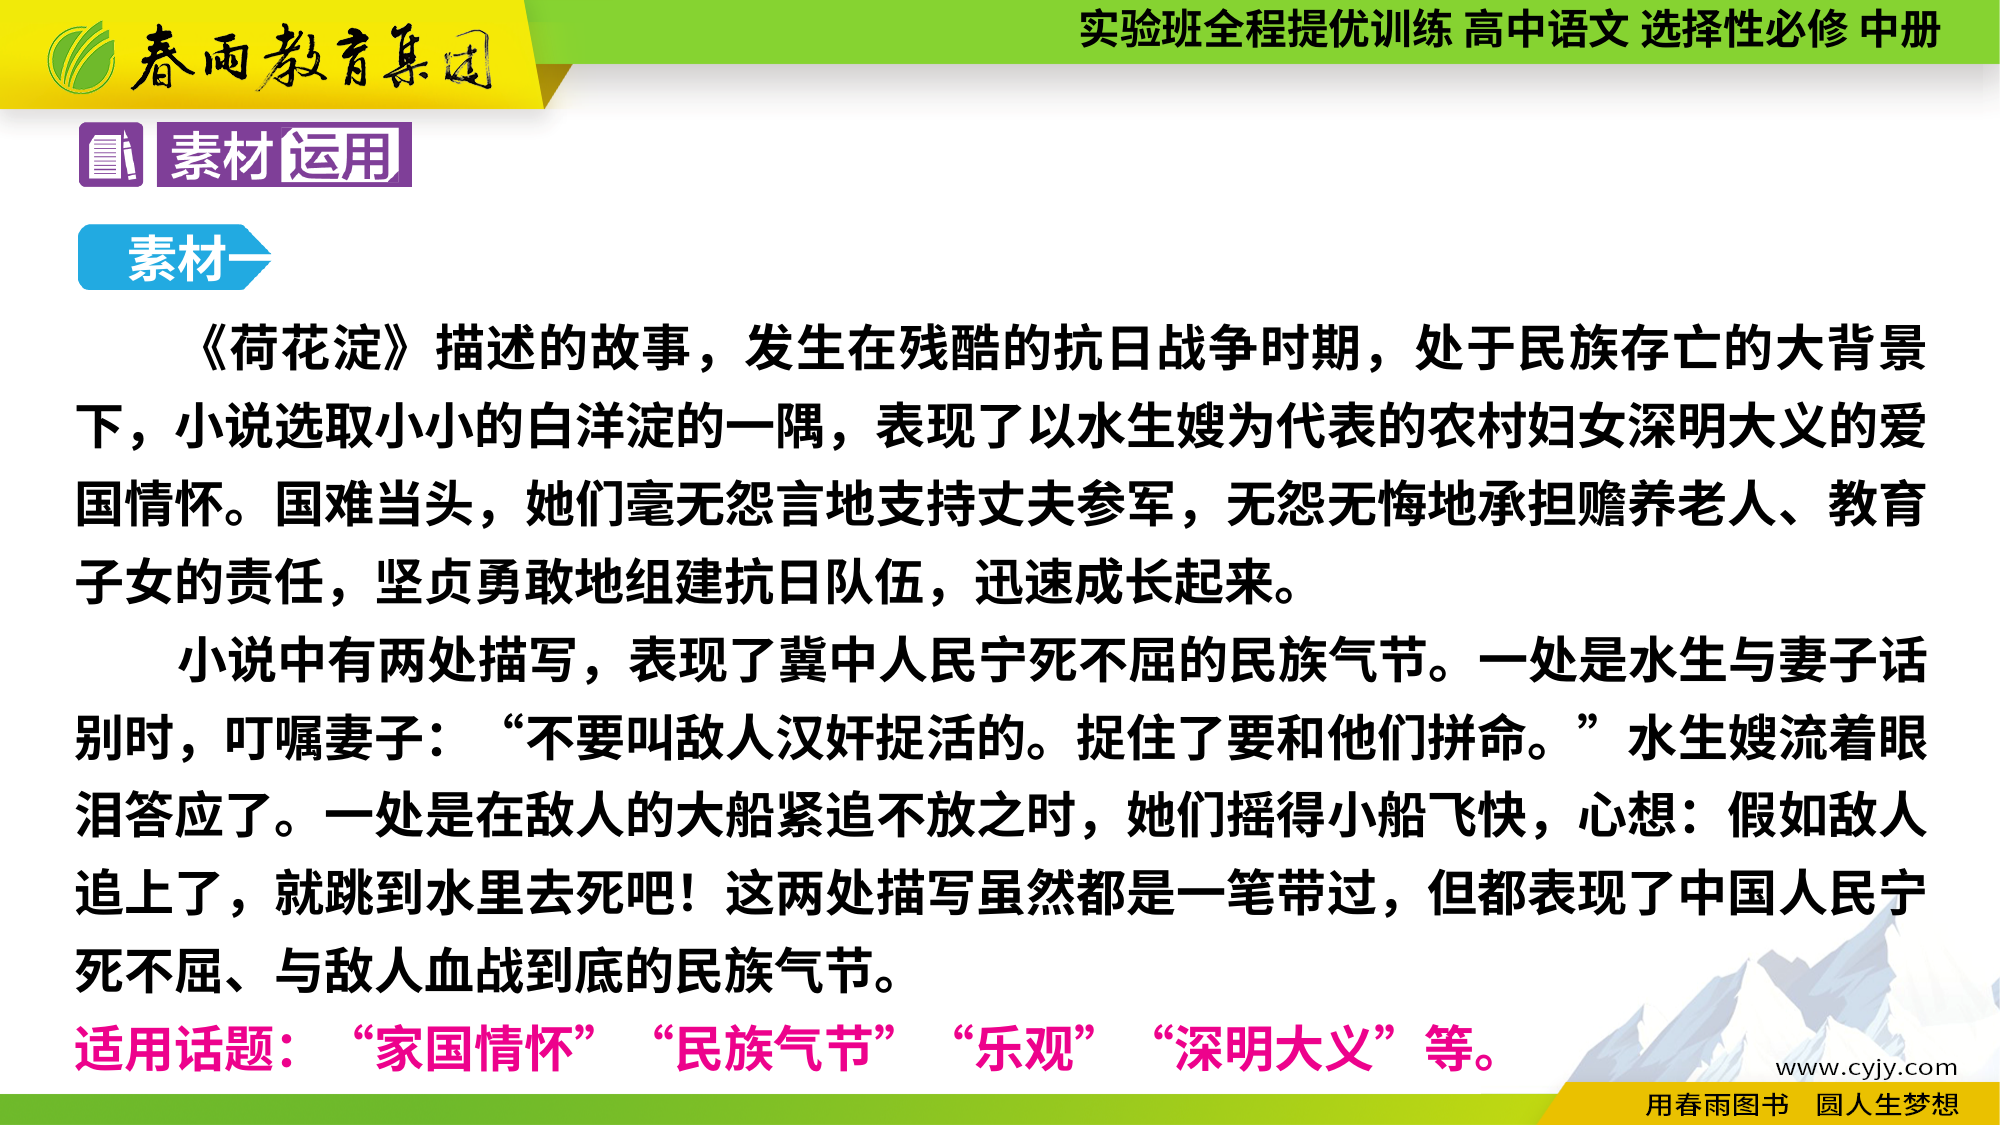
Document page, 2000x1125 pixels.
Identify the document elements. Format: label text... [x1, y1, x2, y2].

picture [0, 0, 2000, 1125]
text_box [78, 219, 327, 296]
list 《荷花淀》描述的故事，发生在残酷的抗日战争时期，处于民族存亡的大背景下，小说选取小小的白洋淀的一隅，表现了以水生嫂为代表的农村妇女深明大义的爱国情怀。国难当头，她们毫无怨言地支持丈夫参军，无怨无悔地承担赡养老人、教育子女的责任，坚贞勇敢地组建抗日队伍，迅速成长起来。 小说中有两处描写，表现了冀中人民宁死不屈的民族气节。一处是水生与妻子话别时，叮嘱妻子：“不要叫敌人汉奸捉活的。捉住了要和他们拼命。”水生嫂流着眼泪答应了。一处是在敌人的大船紧追不放之时，她们摇得小船飞快，心想：假如敌人追上了，就跳到水里去死吧！这两处描写虽然都是一笔带过，但都表现了中国人民宁死不屈、与敌人血战到底的民族气节。 适用话题：“家国情怀”“民族气节”“乐观”“深明大义”等。 [59, 290, 1944, 1094]
